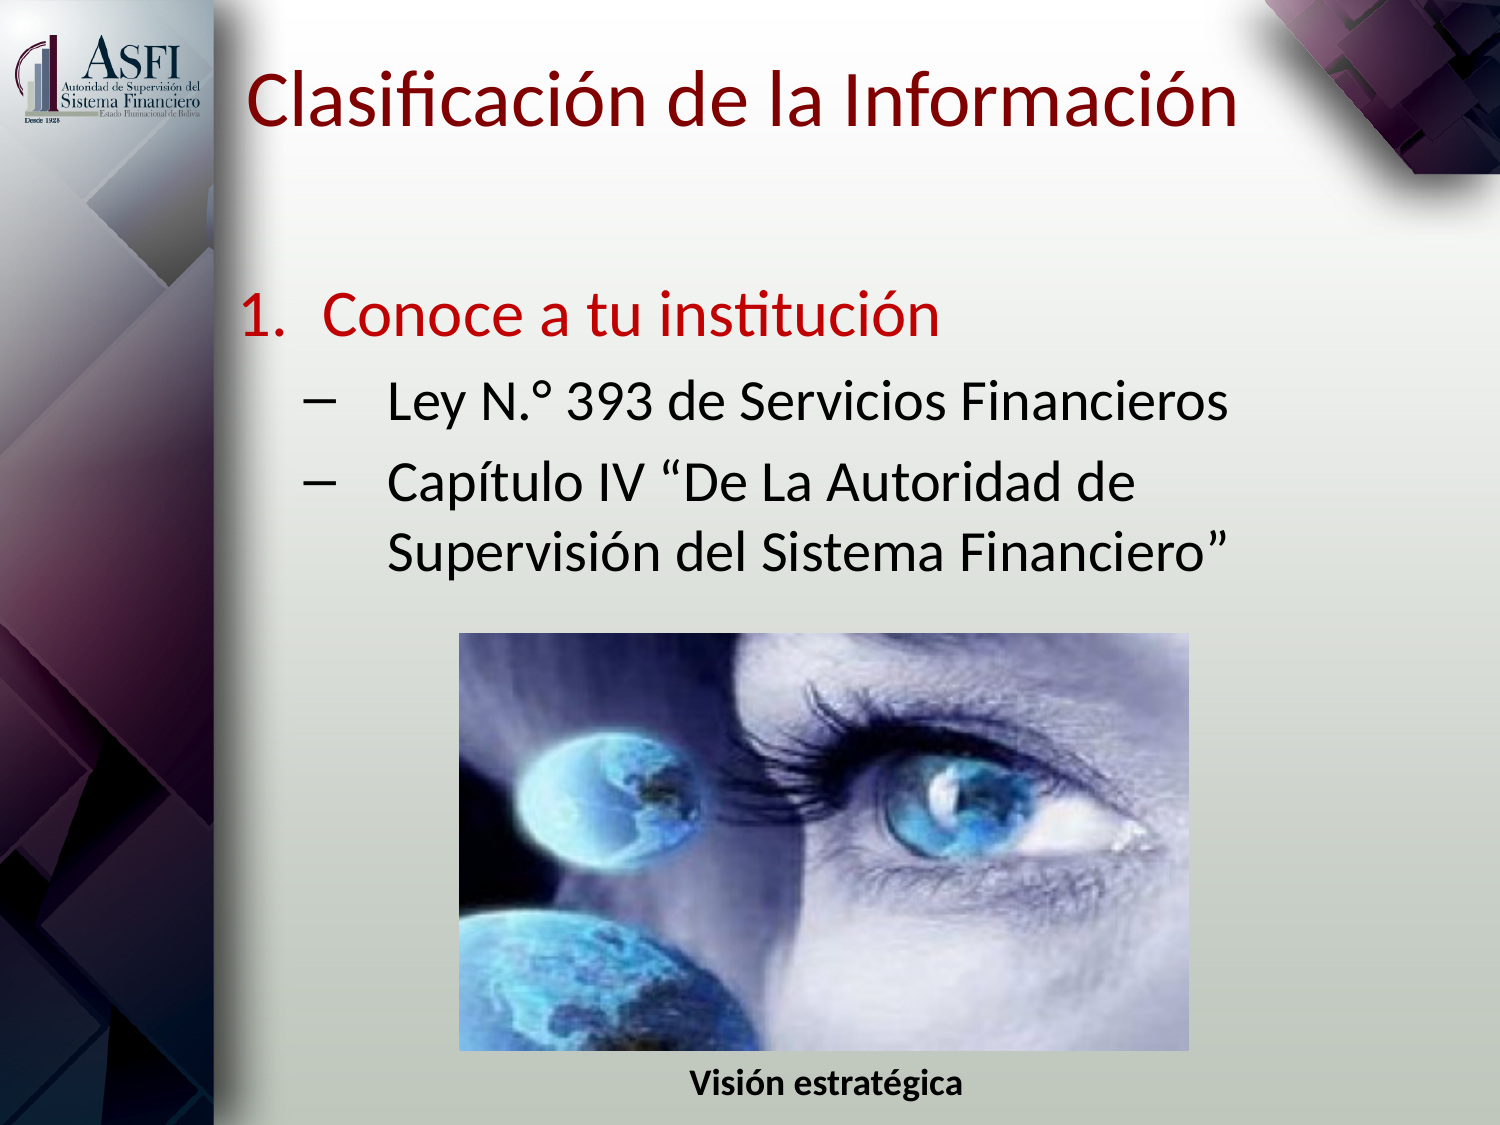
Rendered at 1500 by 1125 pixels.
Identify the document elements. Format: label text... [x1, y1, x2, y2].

picture [0, 0, 1500, 1125]
title Clasificación de la Información [222, 0, 1265, 188]
list Conoce a tu institución Ley N.° 393 de Servicios Financieros Capítulo IV “De La Autoridad de Supervisión del Sistema Financiero” [222, 262, 1425, 1005]
text_box Visión estratégica [674, 1059, 979, 1111]
